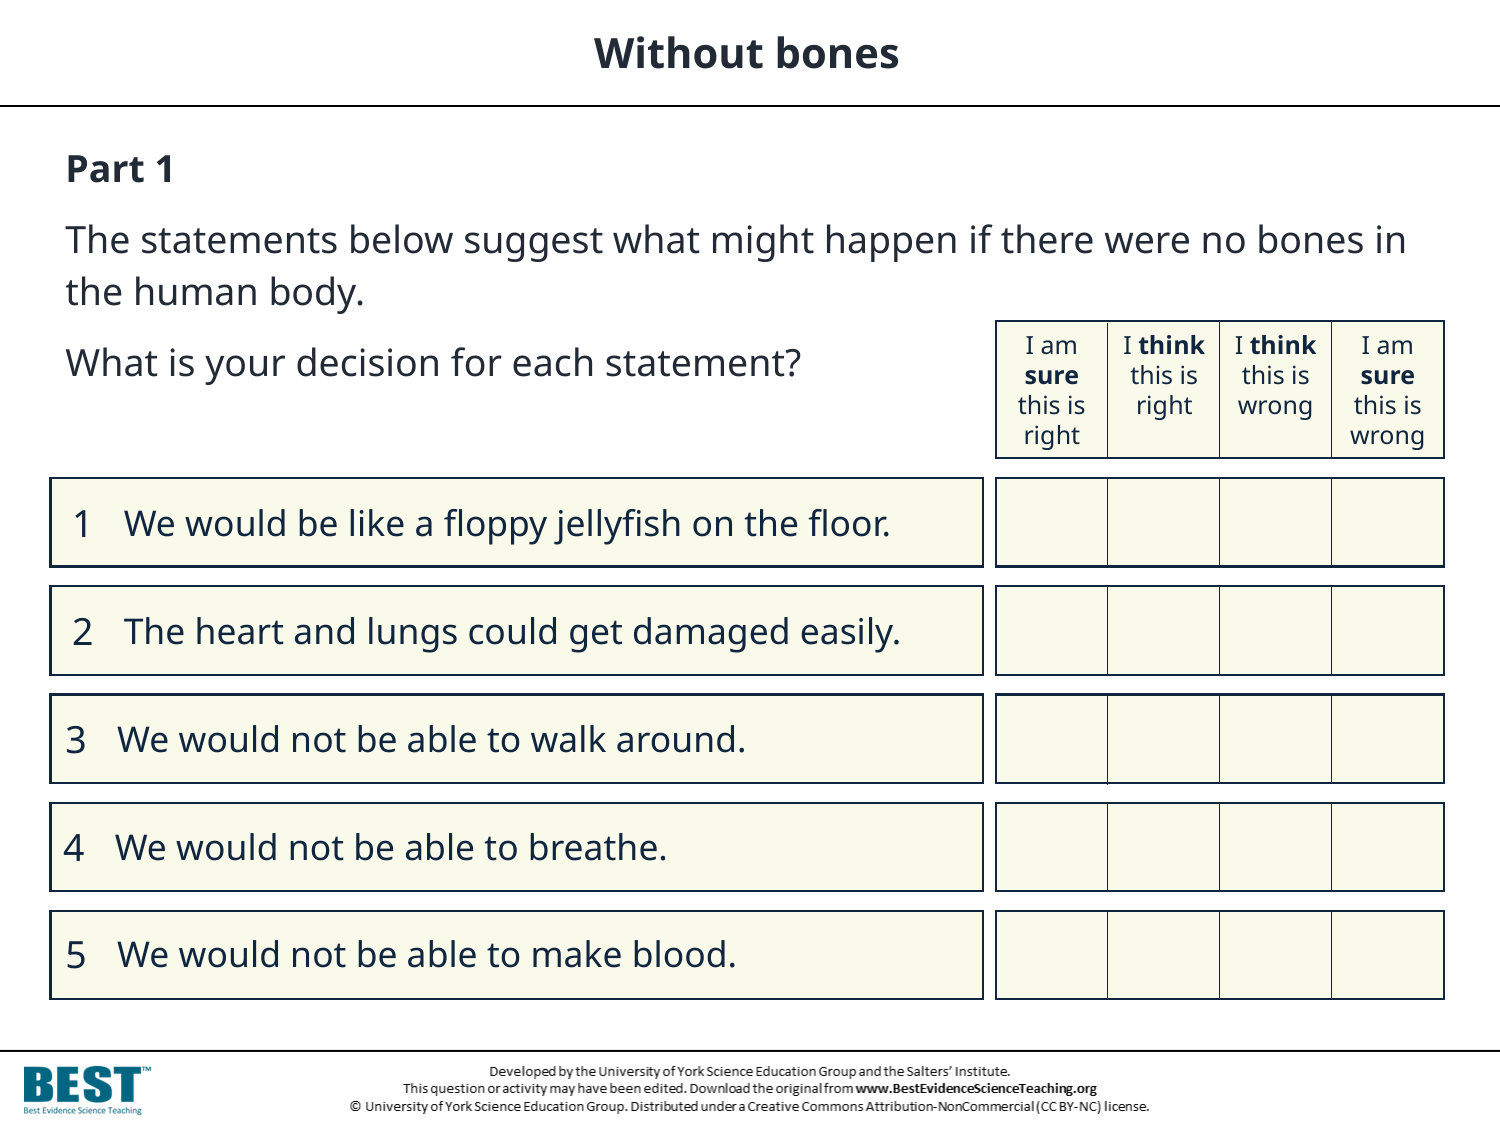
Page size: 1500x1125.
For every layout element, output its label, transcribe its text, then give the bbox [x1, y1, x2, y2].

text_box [995, 586, 1444, 676]
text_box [995, 910, 1444, 1001]
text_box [995, 477, 1444, 568]
picture [0, 105, 1500, 1125]
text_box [995, 802, 1444, 892]
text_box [995, 694, 1444, 785]
text_box Without bones [23, 4, 1471, 99]
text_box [995, 321, 1444, 459]
